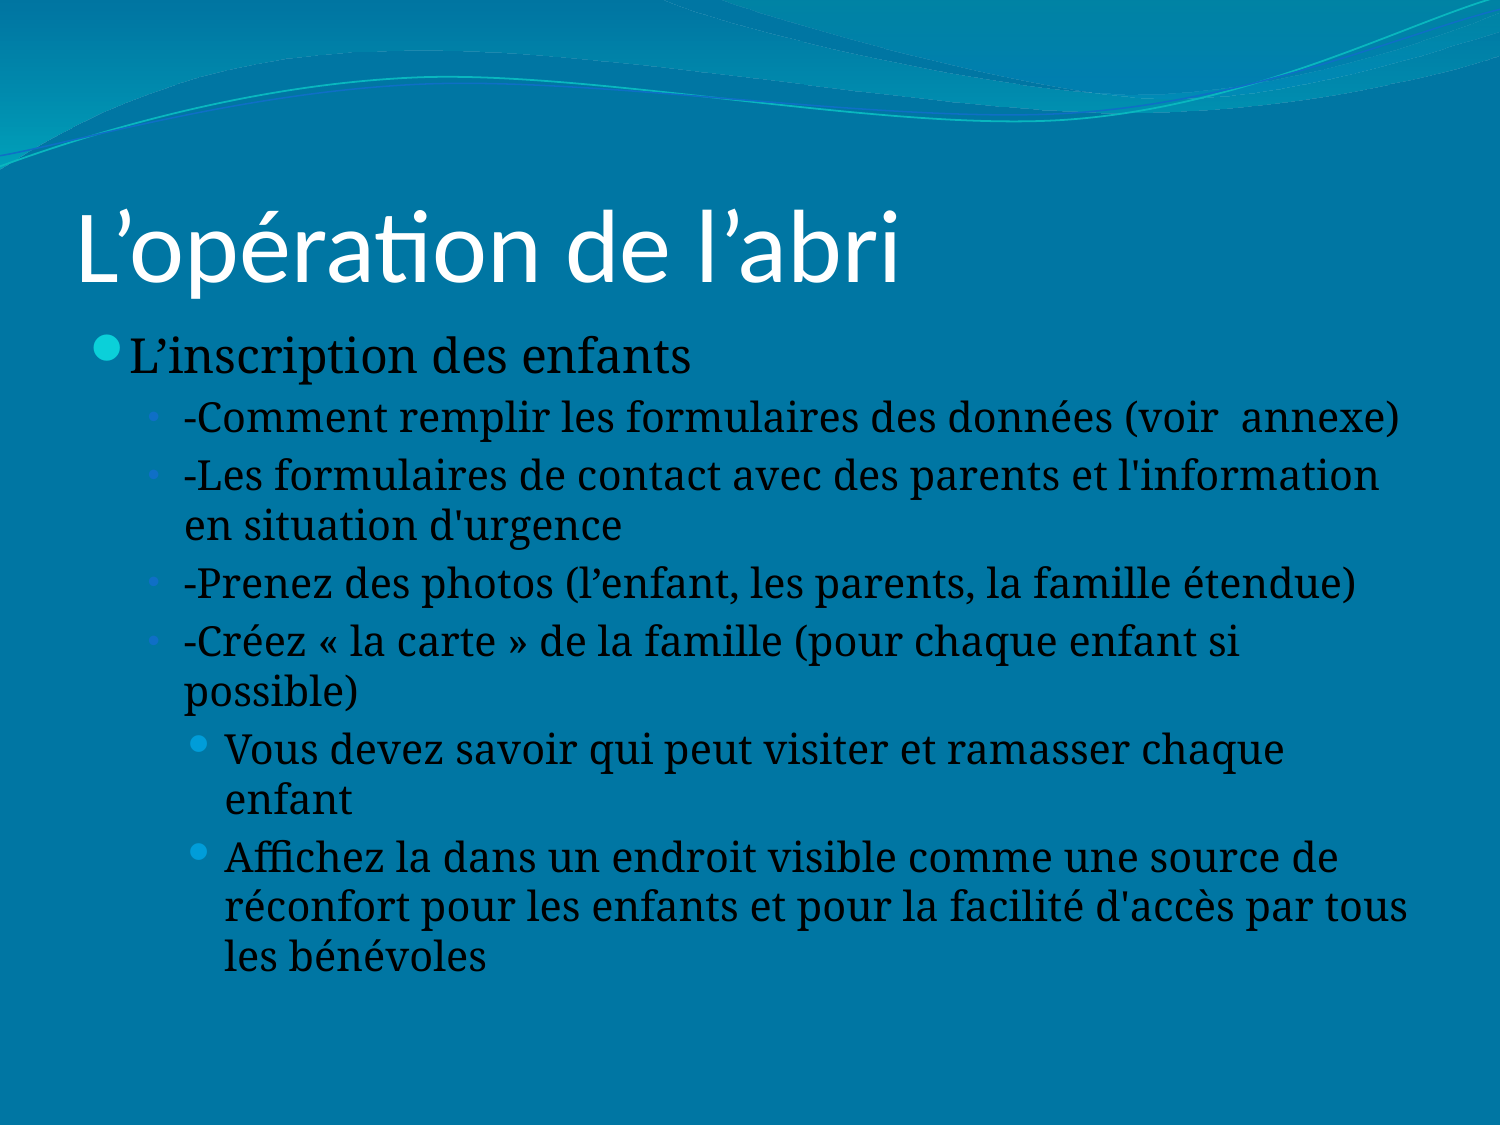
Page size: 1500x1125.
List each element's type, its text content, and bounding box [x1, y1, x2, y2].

title L’opération de l’abri [75, 115, 1425, 303]
list L’inscription des enfants -Comment remplir les formulaires des données (voir annexe) -Les formulaires de contact avec des parents et l'information en situation d'urgence -Prenez des photos (l’enfant, les parents, la famille étendue) -Créez « la carte » de la famille (pour chaque enfant si possible) Vous devez savoir qui peut visiter et ramasser chaque enfant Affichez la dans un endroit visible comme une source de réconfort pour les enfants et pour la facilité d'accès par tous les bénévoles [75, 317, 1425, 1038]
